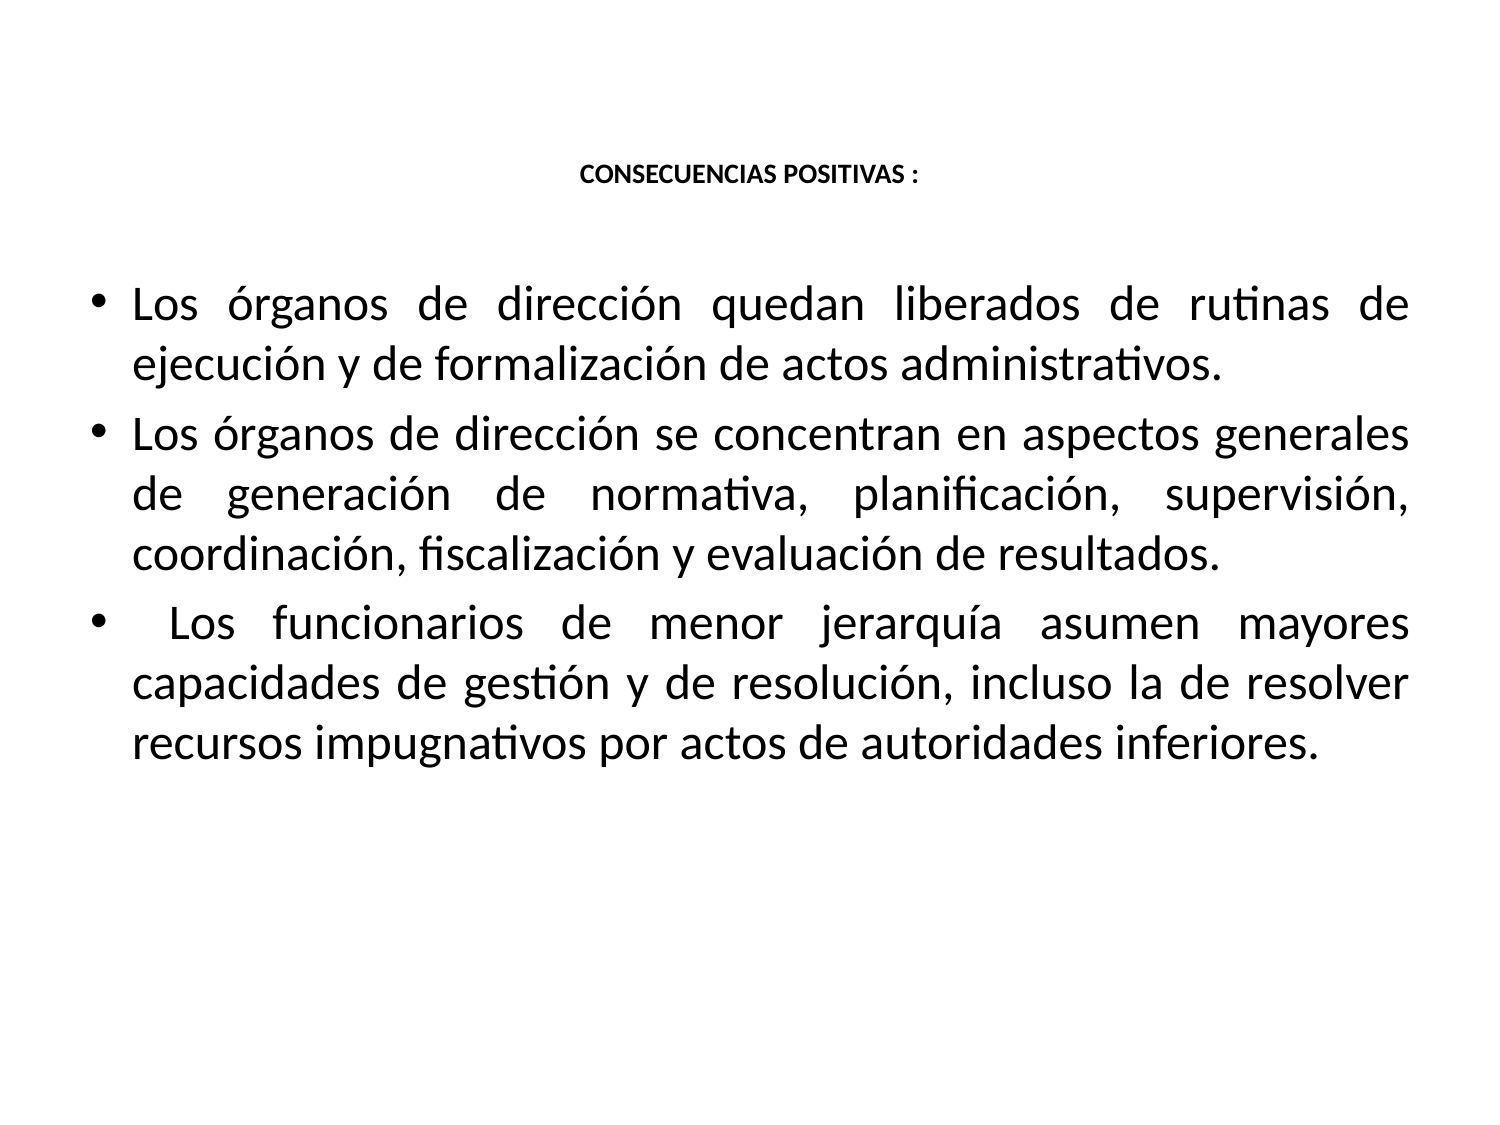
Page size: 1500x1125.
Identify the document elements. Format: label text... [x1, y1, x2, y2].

title CONSECUENCIAS POSITIVAS : [74, 44, 1426, 233]
list Los órganos de dirección quedan liberados de rutinas de ejecución y de formalización de actos administrativos. Los órganos de dirección se concentran en aspectos generales de generación de normativa, planificación, supervisión, coordinación, fiscalización y evaluación de resultados. Los funcionarios de menor jerarquía asumen mayores capacidades de gestión y de resolución, incluso la de resolver recursos impugnativos por actos de autoridades inferiores. [74, 262, 1426, 1006]
